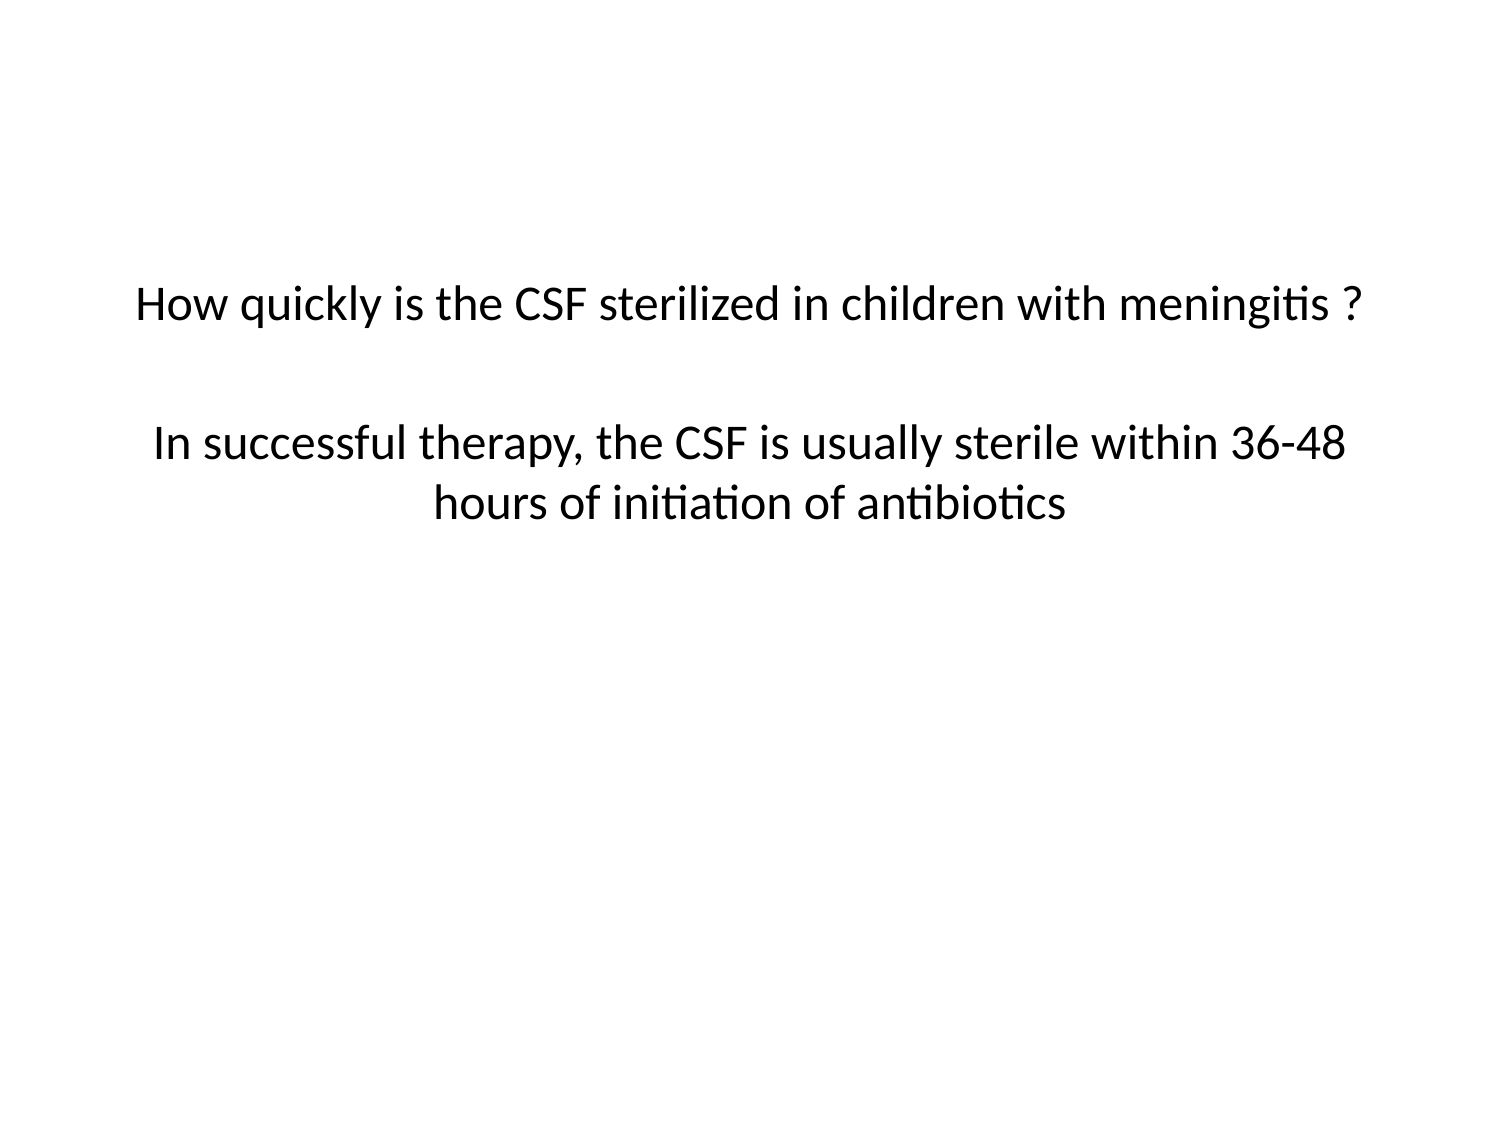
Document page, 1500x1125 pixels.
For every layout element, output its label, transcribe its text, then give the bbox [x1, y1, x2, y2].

list How quickly is the CSF sterilized in children with meningitis ? In successful therapy, the CSF is usually sterile within 36-48 hours of initiation of antibiotics [75, 262, 1425, 1005]
